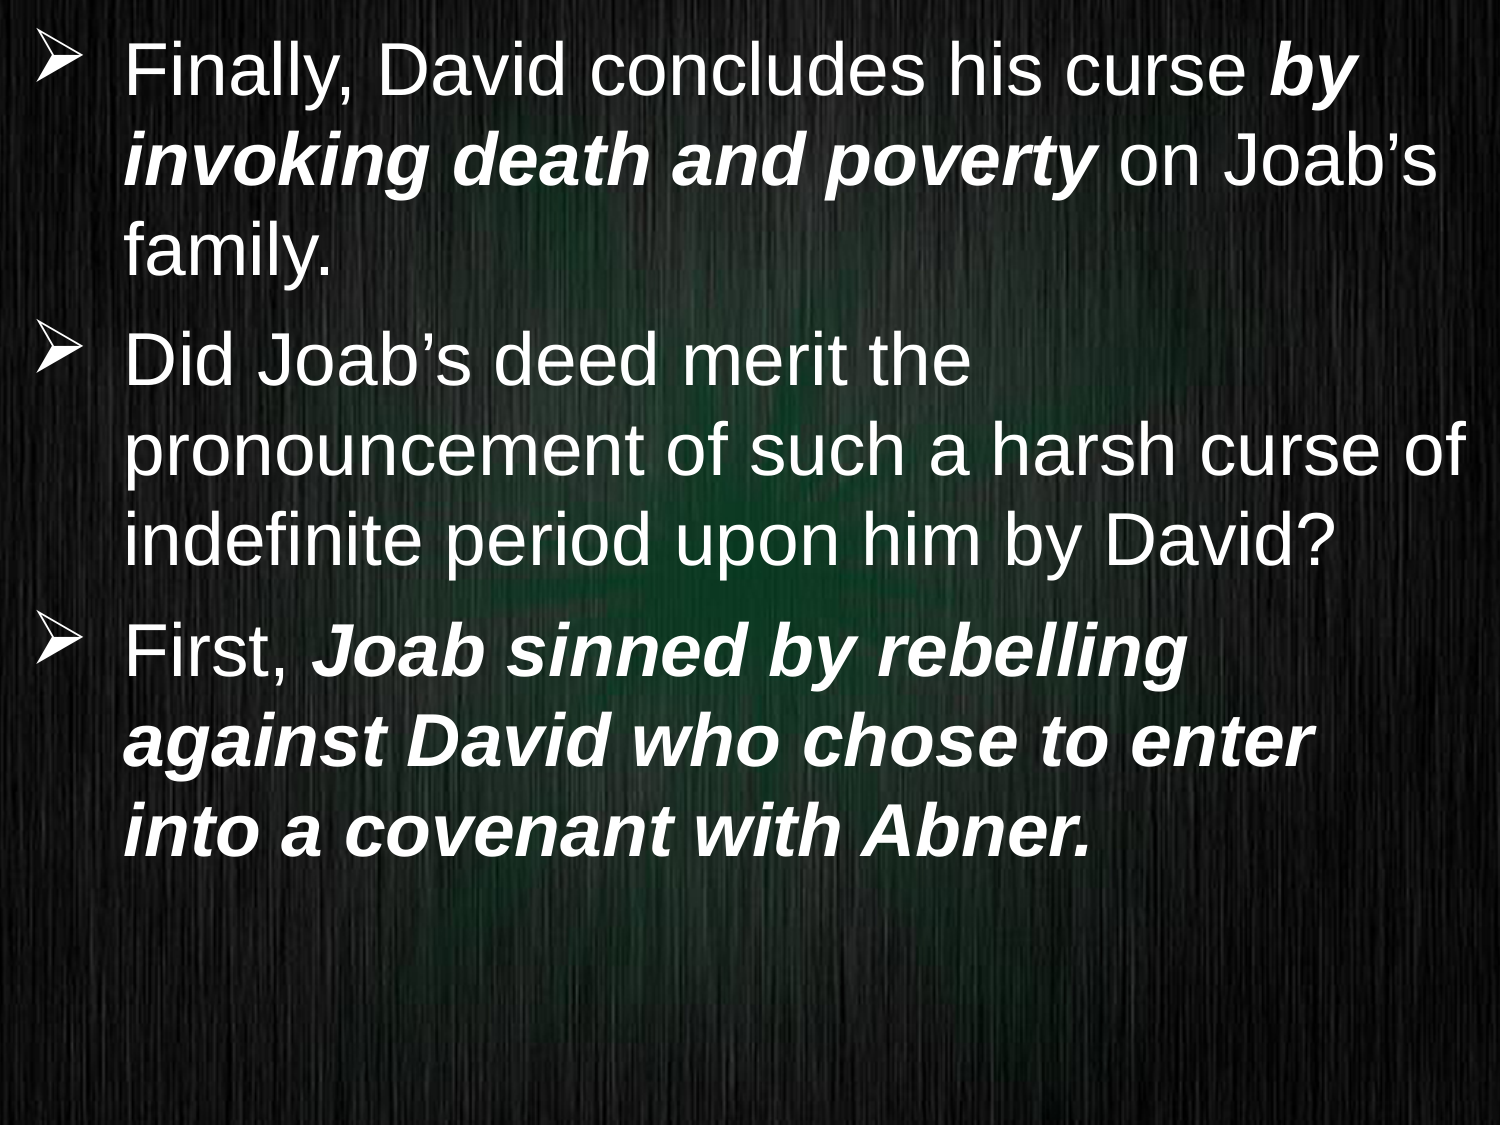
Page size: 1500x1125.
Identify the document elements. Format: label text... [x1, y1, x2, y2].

subtitle Finally, David concludes his curse by invoking death and poverty on Joab’s family. Did Joab’s deed merit the pronouncement of such a harsh curse of indefinite period upon him by David? First, Joab sinned by rebelling against David who chose to enter into a covenant with Abner. [15, 12, 1485, 1112]
picture [0, 0, 1500, 1125]
